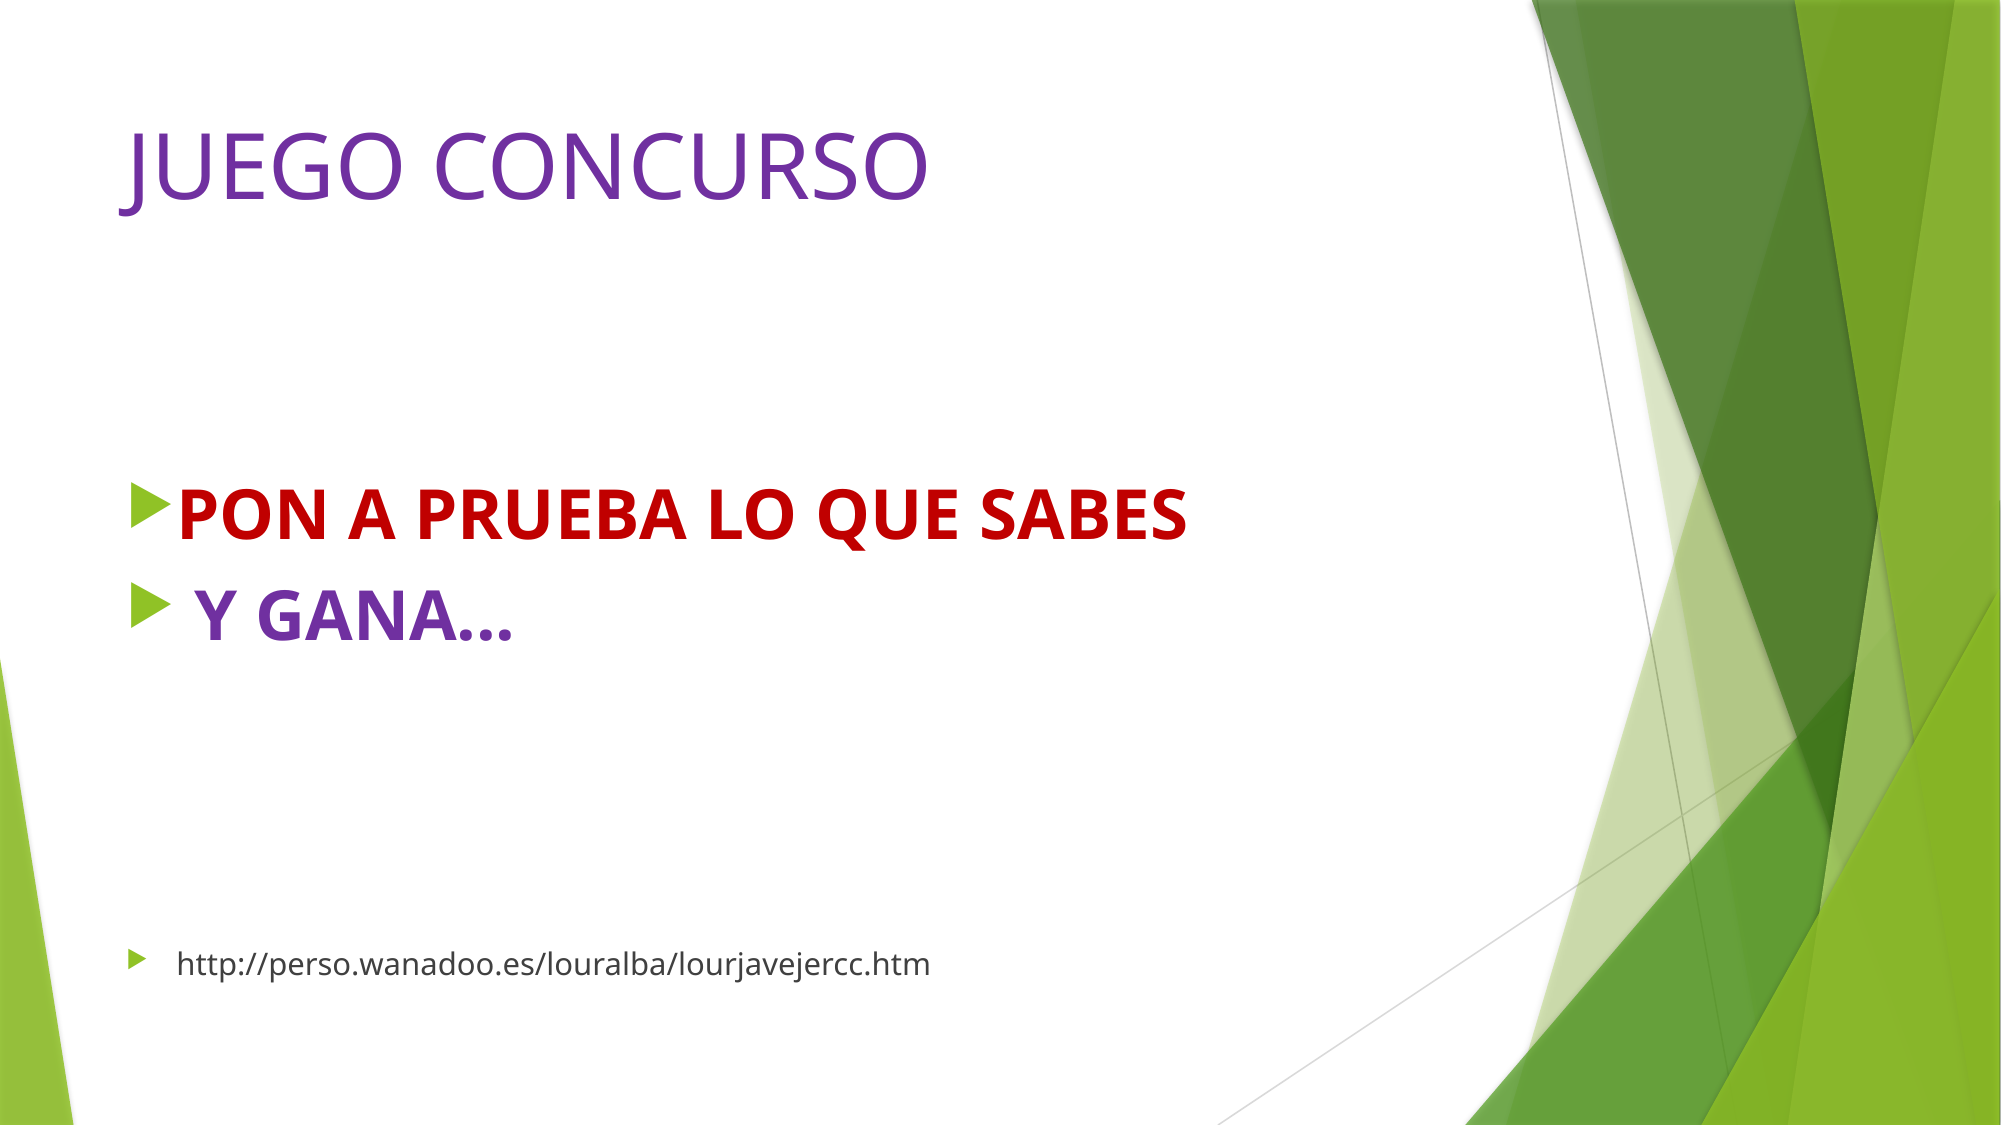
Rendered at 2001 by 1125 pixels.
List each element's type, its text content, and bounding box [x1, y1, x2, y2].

title JUEGO CONCURSO [111, 99, 1522, 208]
list PON A PRUEBA LO QUE SABES Y GANA... http://perso.wanadoo.es/louralba/lourjavejercc.htm [111, 208, 1522, 991]
